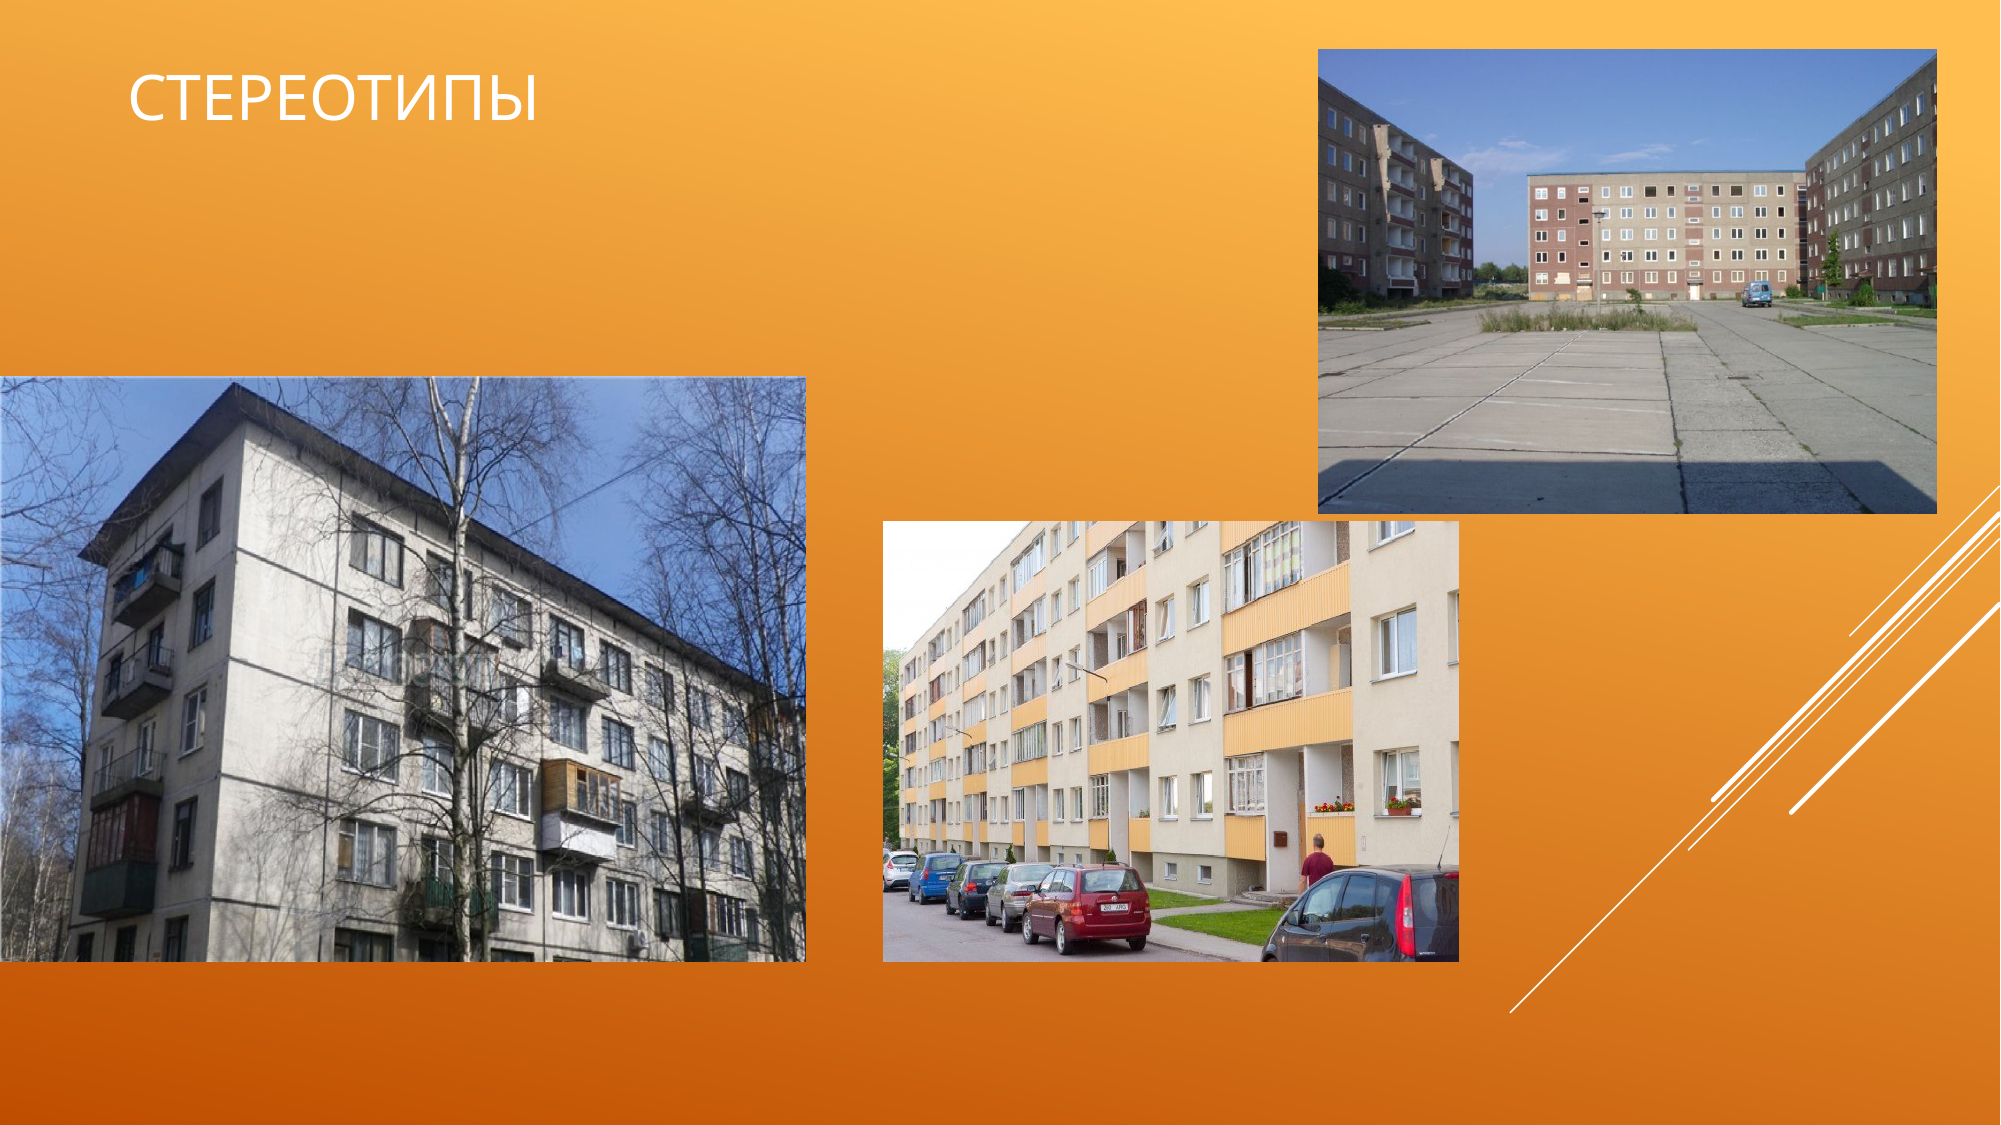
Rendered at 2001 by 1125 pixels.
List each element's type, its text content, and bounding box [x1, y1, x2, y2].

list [0, 375, 806, 962]
picture [883, 521, 1459, 962]
title Стереотипы [112, 50, 1317, 141]
picture [1317, 49, 1937, 514]
